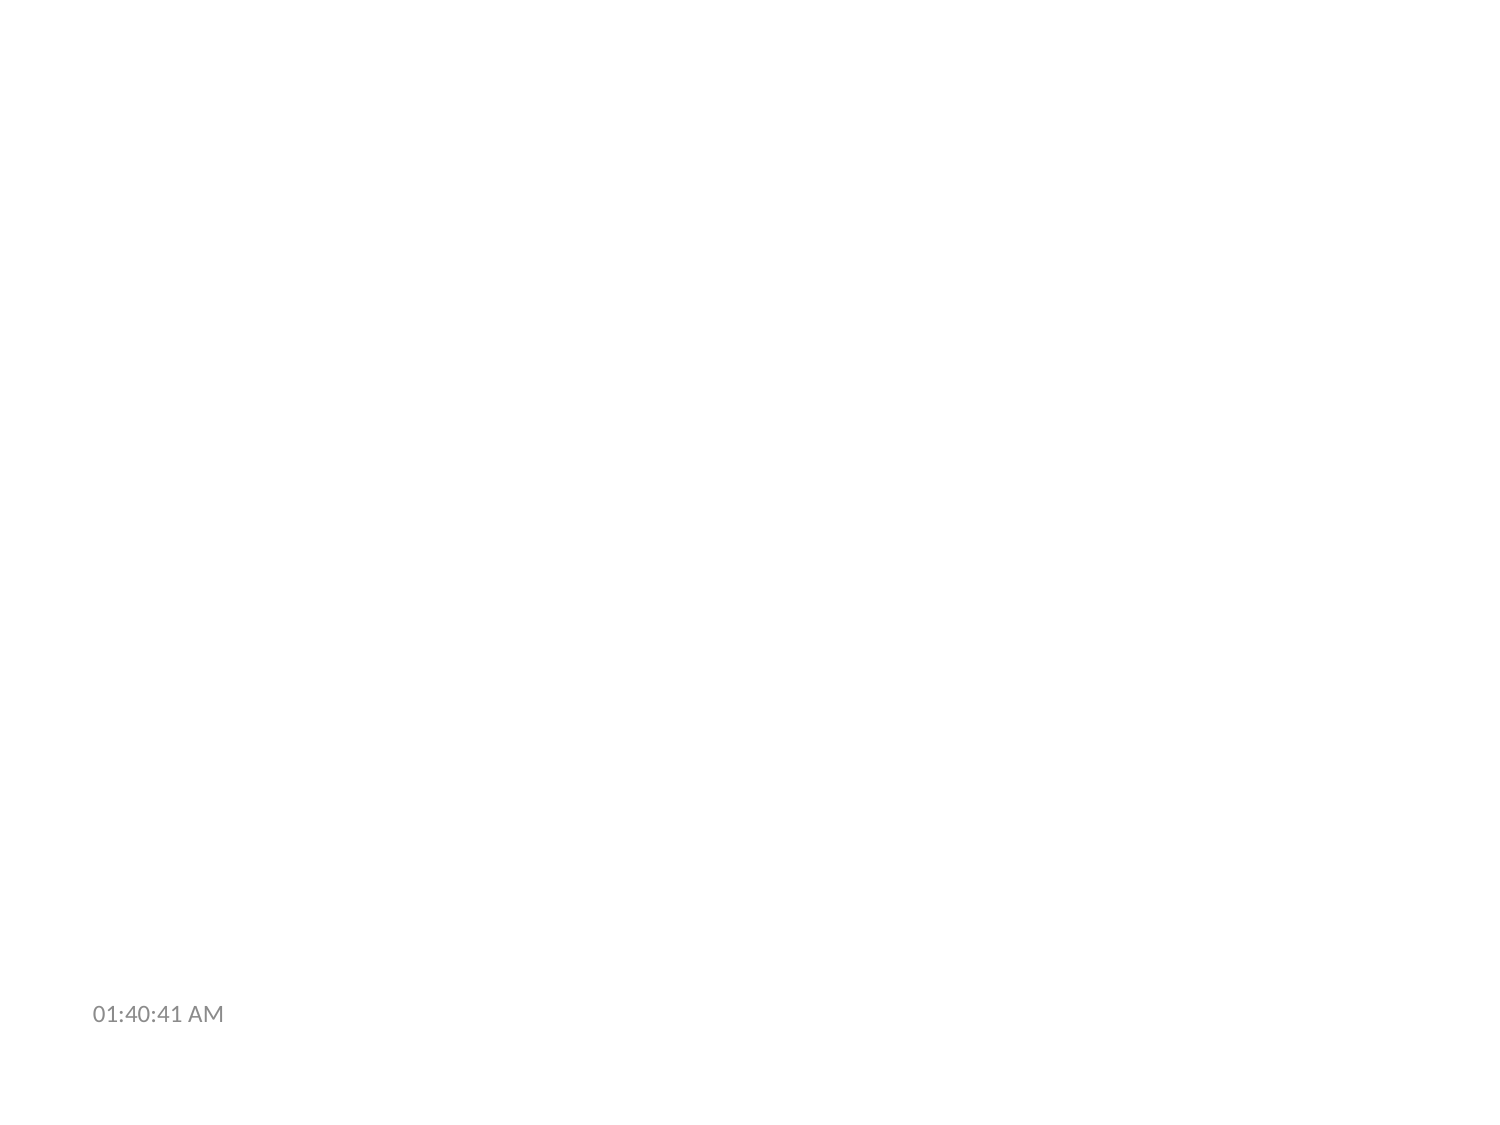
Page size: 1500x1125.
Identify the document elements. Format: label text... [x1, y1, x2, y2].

text_box 3:35:09 PM [77, 982, 428, 1043]
